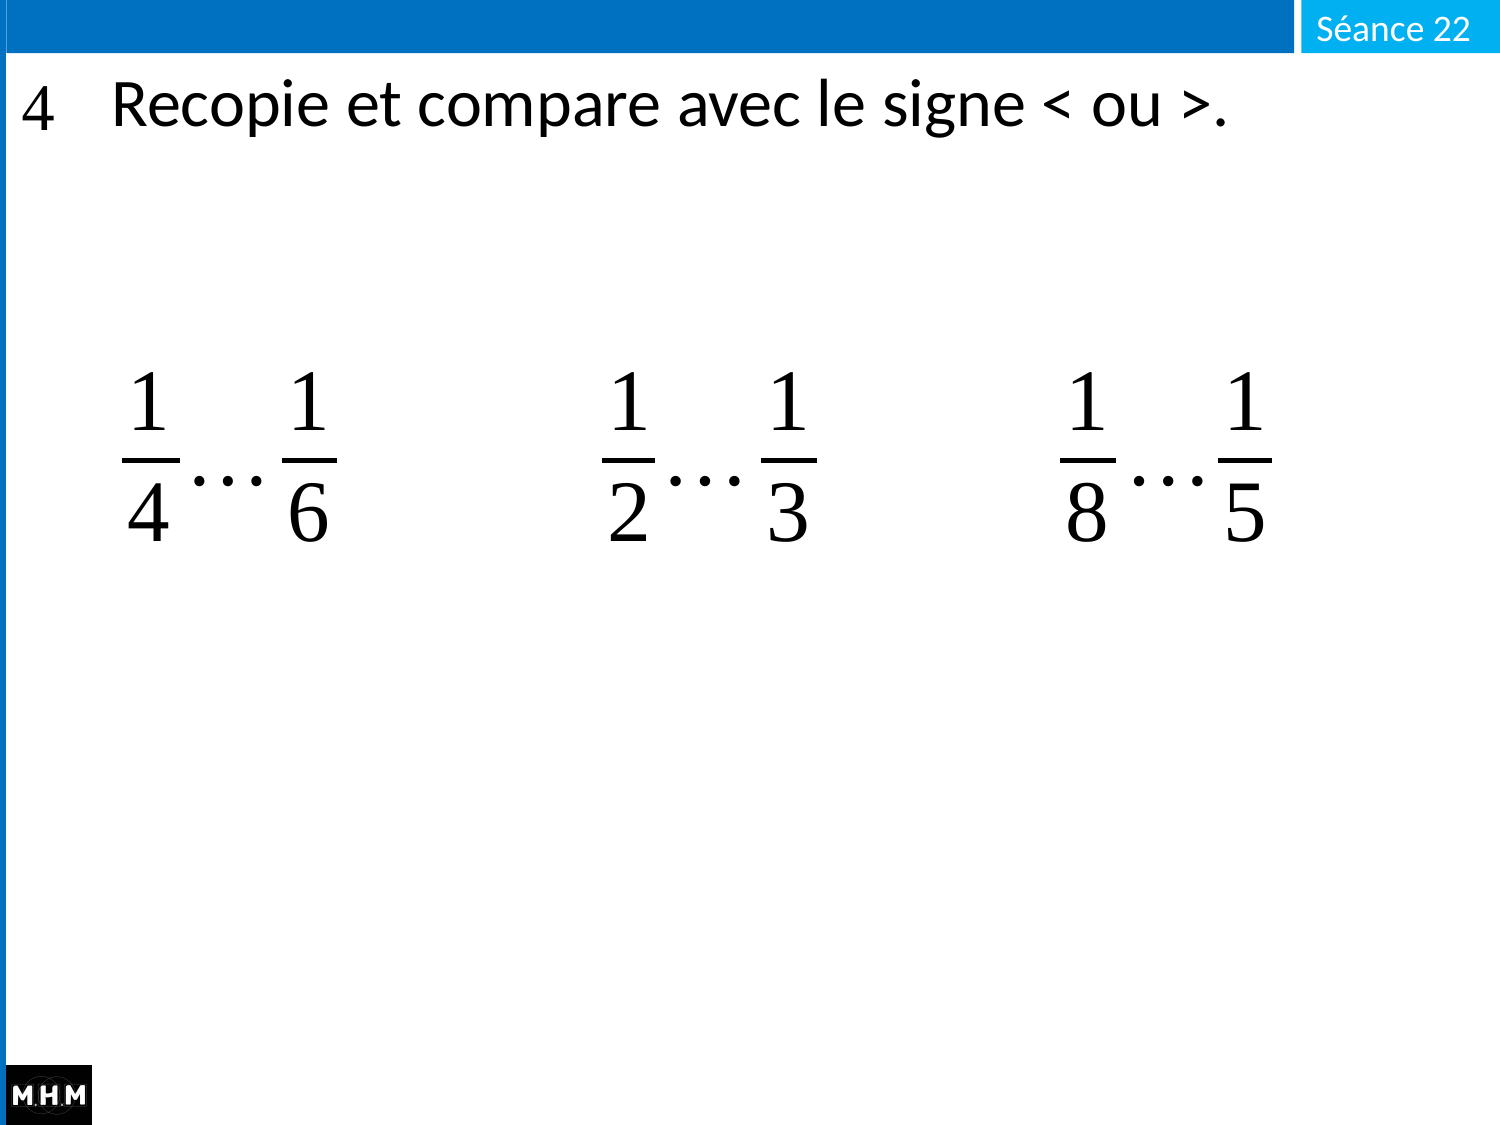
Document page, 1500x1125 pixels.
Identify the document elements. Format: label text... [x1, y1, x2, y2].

title Recopie et compare avec le signe < ou >. [96, 60, 1391, 150]
picture [6, 1065, 92, 1125]
